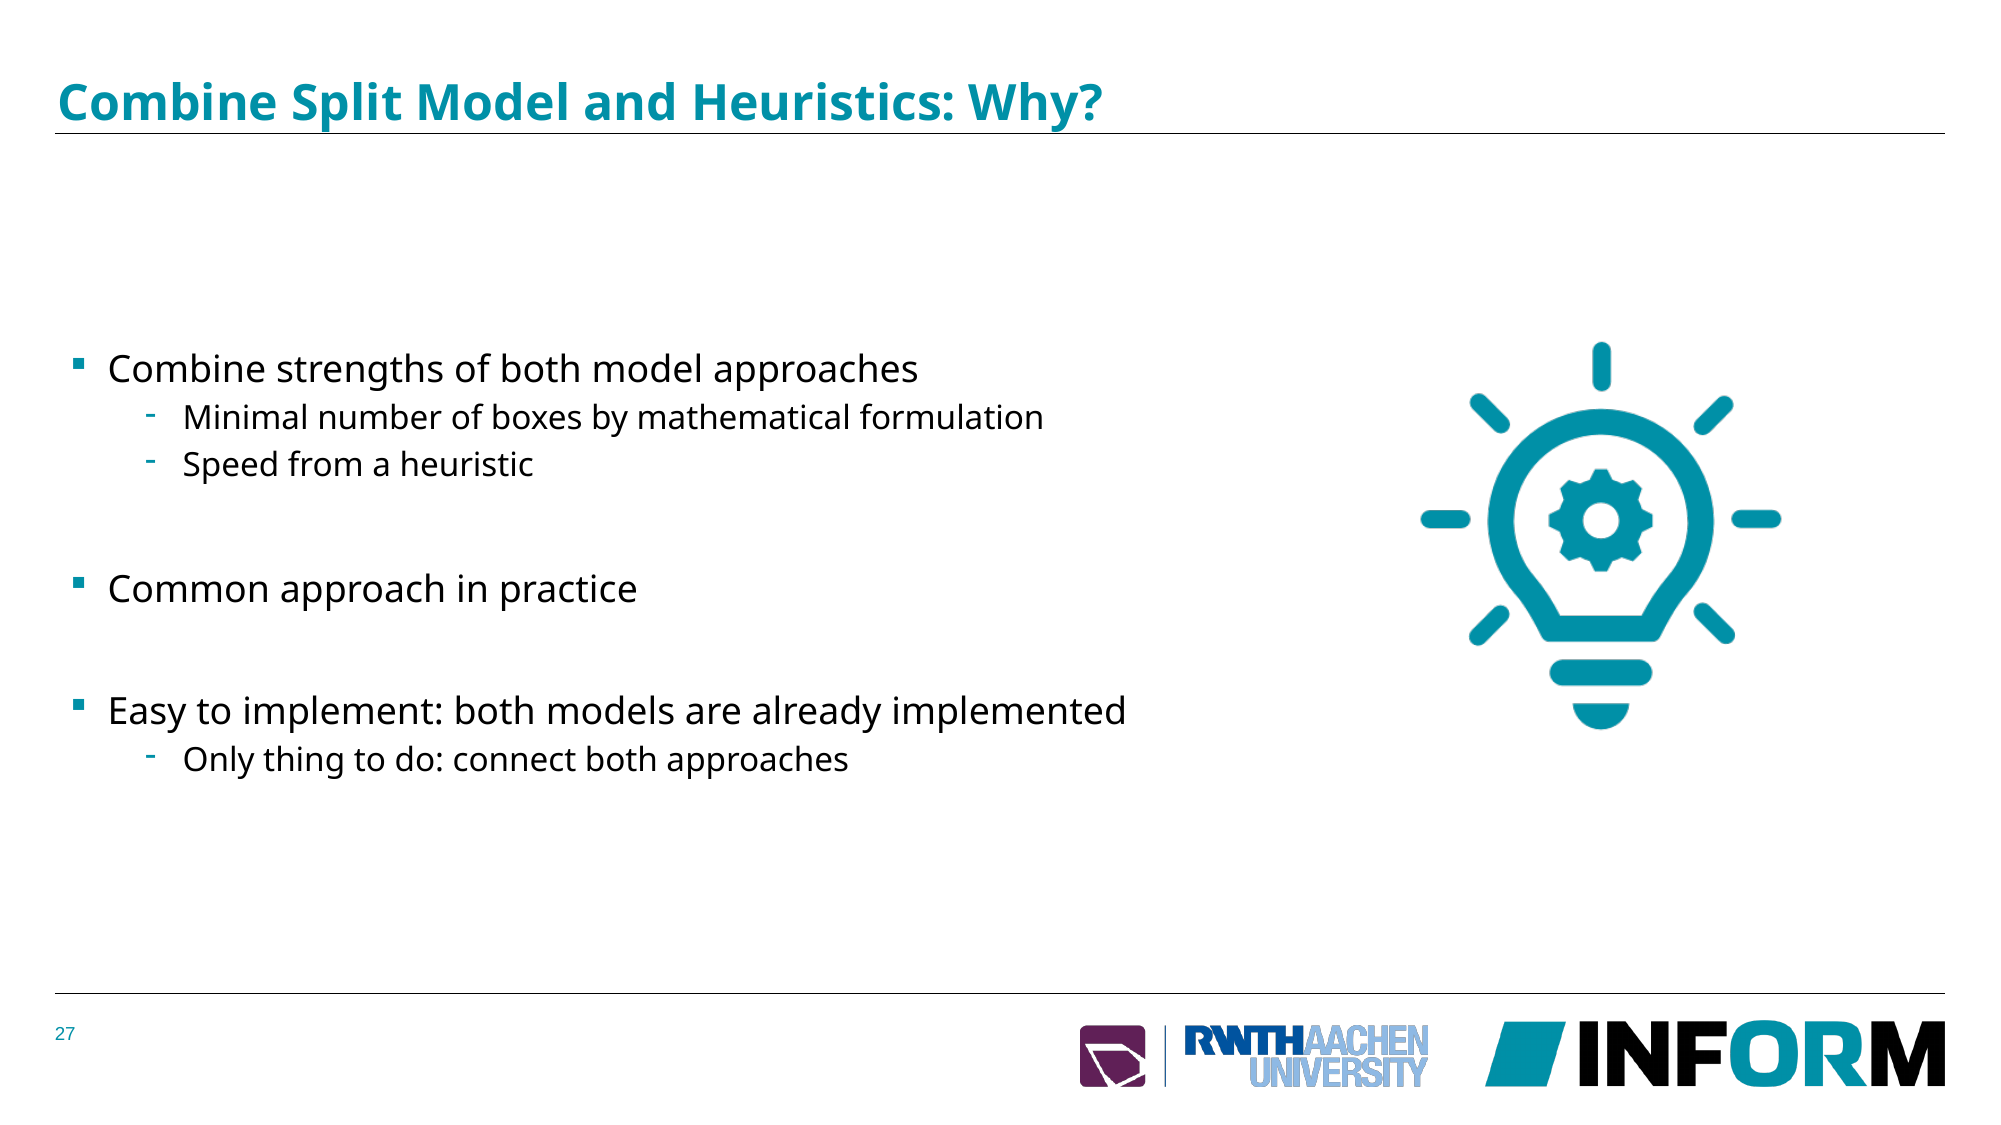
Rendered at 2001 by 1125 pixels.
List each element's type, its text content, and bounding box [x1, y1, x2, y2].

picture [1388, 324, 1822, 755]
picture [1485, 1020, 1945, 1087]
title Combine Split Model and Heuristics: Why? [42, 70, 1948, 143]
list Combine strengths of both model approaches Minimal number of boxes by mathematical formulation Speed from a heuristic Common approach in practice Easy to implement: both models are already implemented Only thing to do: connect both approaches [55, 161, 1288, 968]
picture [1080, 1025, 1428, 1087]
